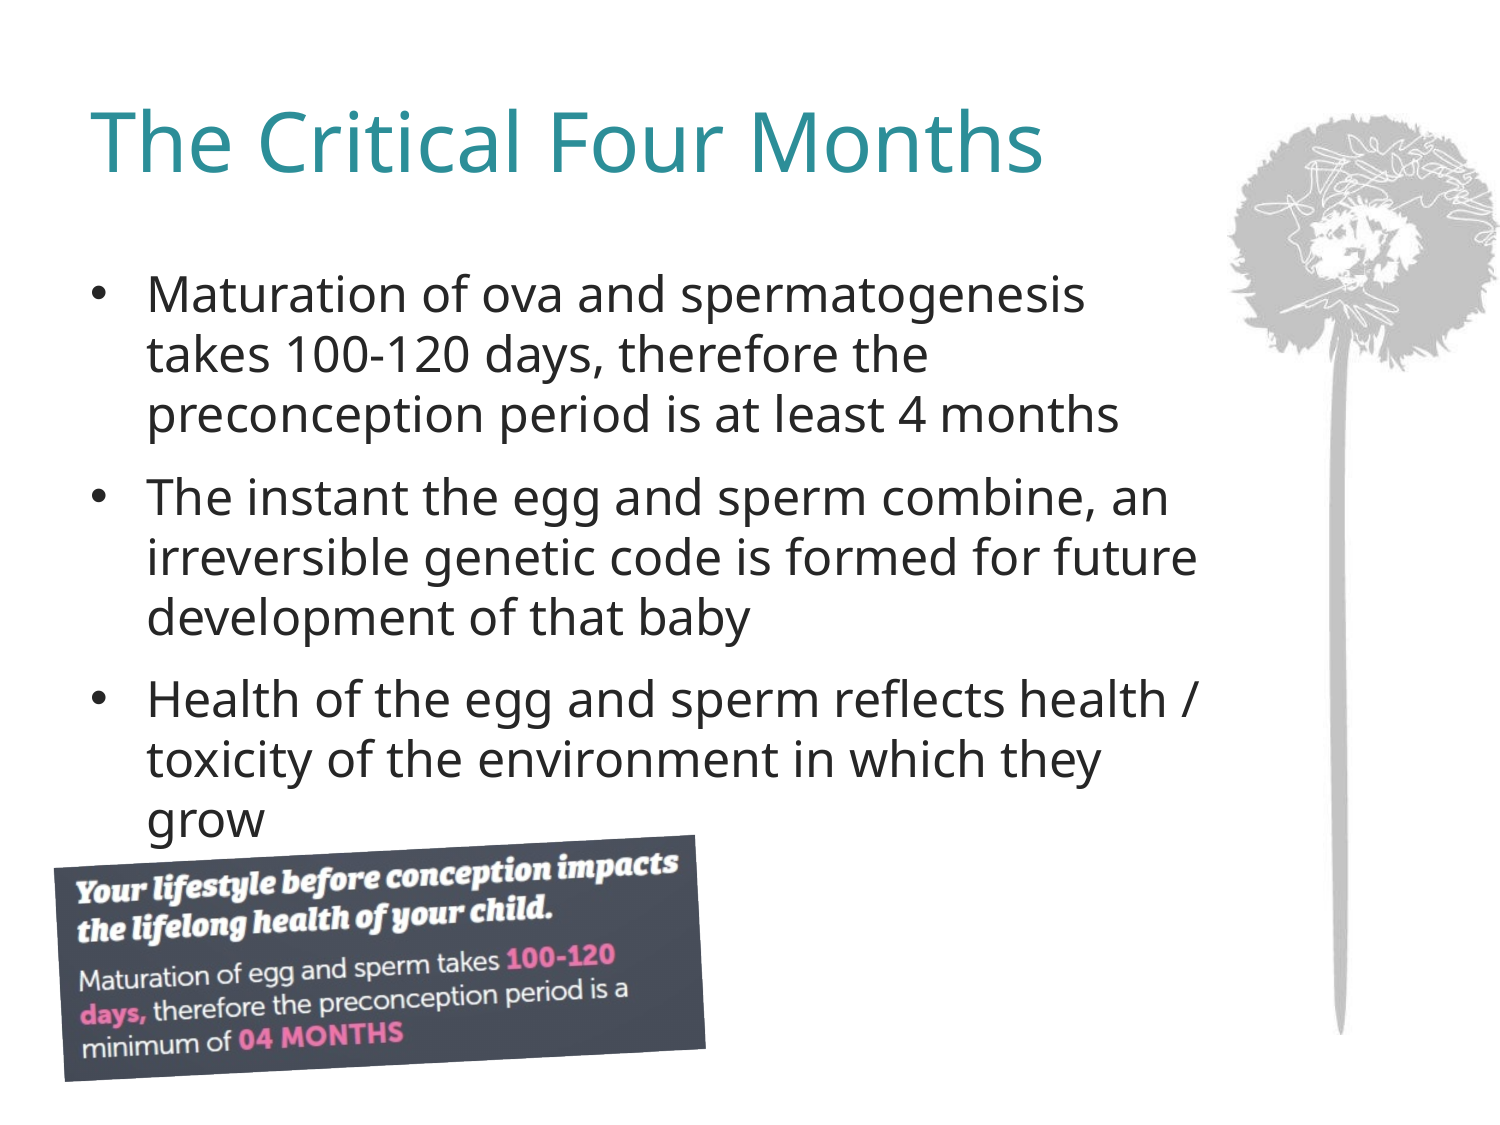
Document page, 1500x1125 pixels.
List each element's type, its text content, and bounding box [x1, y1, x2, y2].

list Maturation of ova and spermatogenesis takes 100-120 days, therefore the preconception period is at least 4 months The instant the egg and sperm combine, an irreversible genetic code is formed for future development of that baby Health of the egg and sperm reflects health / toxicity of the environment in which they grow [75, 255, 1223, 1005]
picture [1227, 113, 1500, 1035]
picture [54, 835, 705, 1081]
title The Critical Four Months [75, 45, 1425, 233]
